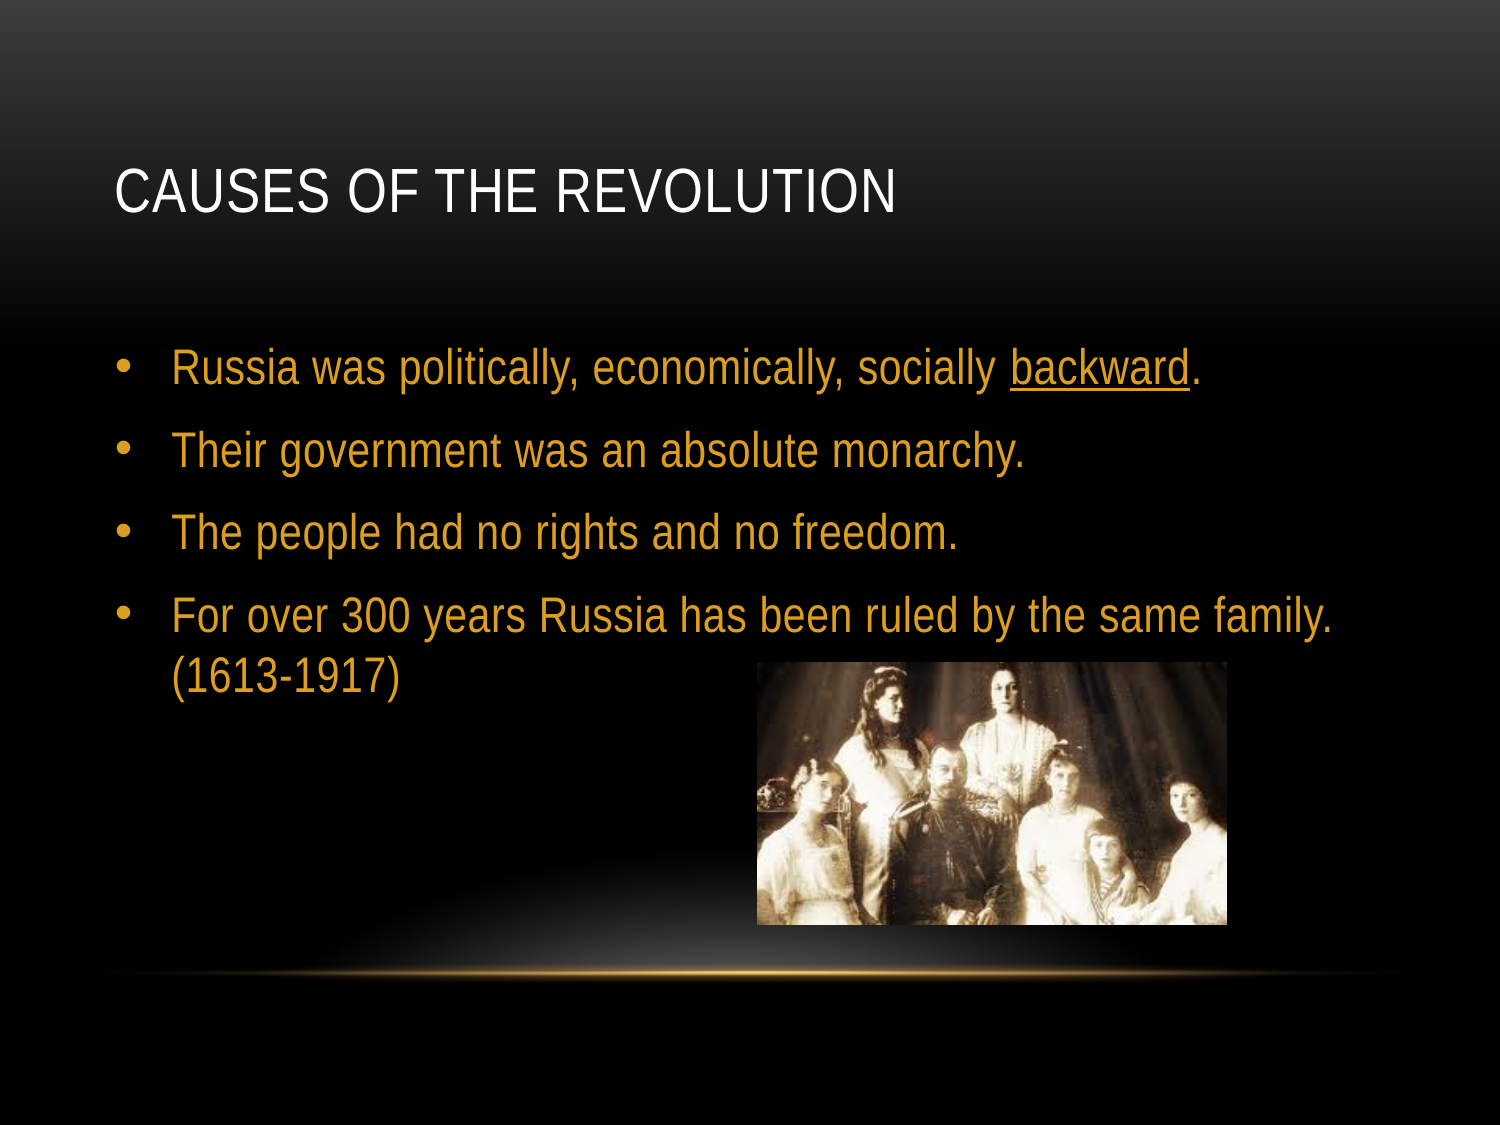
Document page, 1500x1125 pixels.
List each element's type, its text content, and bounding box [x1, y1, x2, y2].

list Russia was politically, economically, socially backward. Their government was an absolute monarchy. The people had no rights and no freedom. For over 300 years Russia has been ruled by the same family.(1613-1917) [99, 262, 1400, 938]
title CAUSES OF THE Revolution [99, 45, 1400, 233]
picture [0, 0, 1500, 1125]
